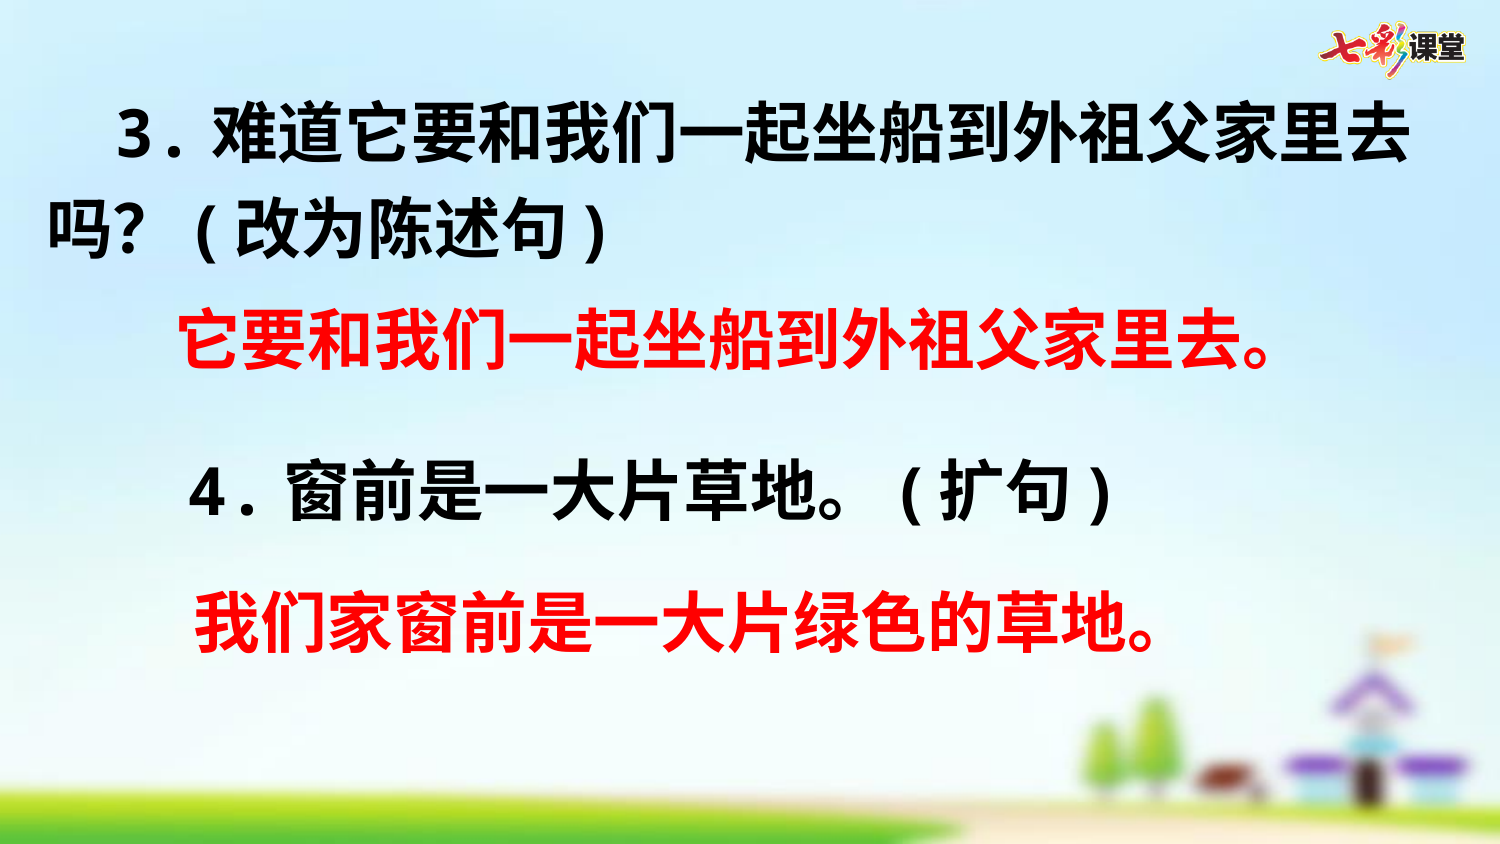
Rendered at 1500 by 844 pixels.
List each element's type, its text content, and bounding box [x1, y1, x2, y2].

text_box 我们家窗前是一大片绿色的草地。 [178, 573, 1251, 669]
text_box 4.窗前是一大片草地。(扩句) [172, 433, 1251, 537]
picture [0, 0, 1500, 844]
text_box 它要和我们一起坐船到外祖父家里去。 [159, 290, 1495, 386]
text_box 3.难道它要和我们一起坐船到外祖父家里去吗？(改为陈述句) [31, 67, 1458, 371]
